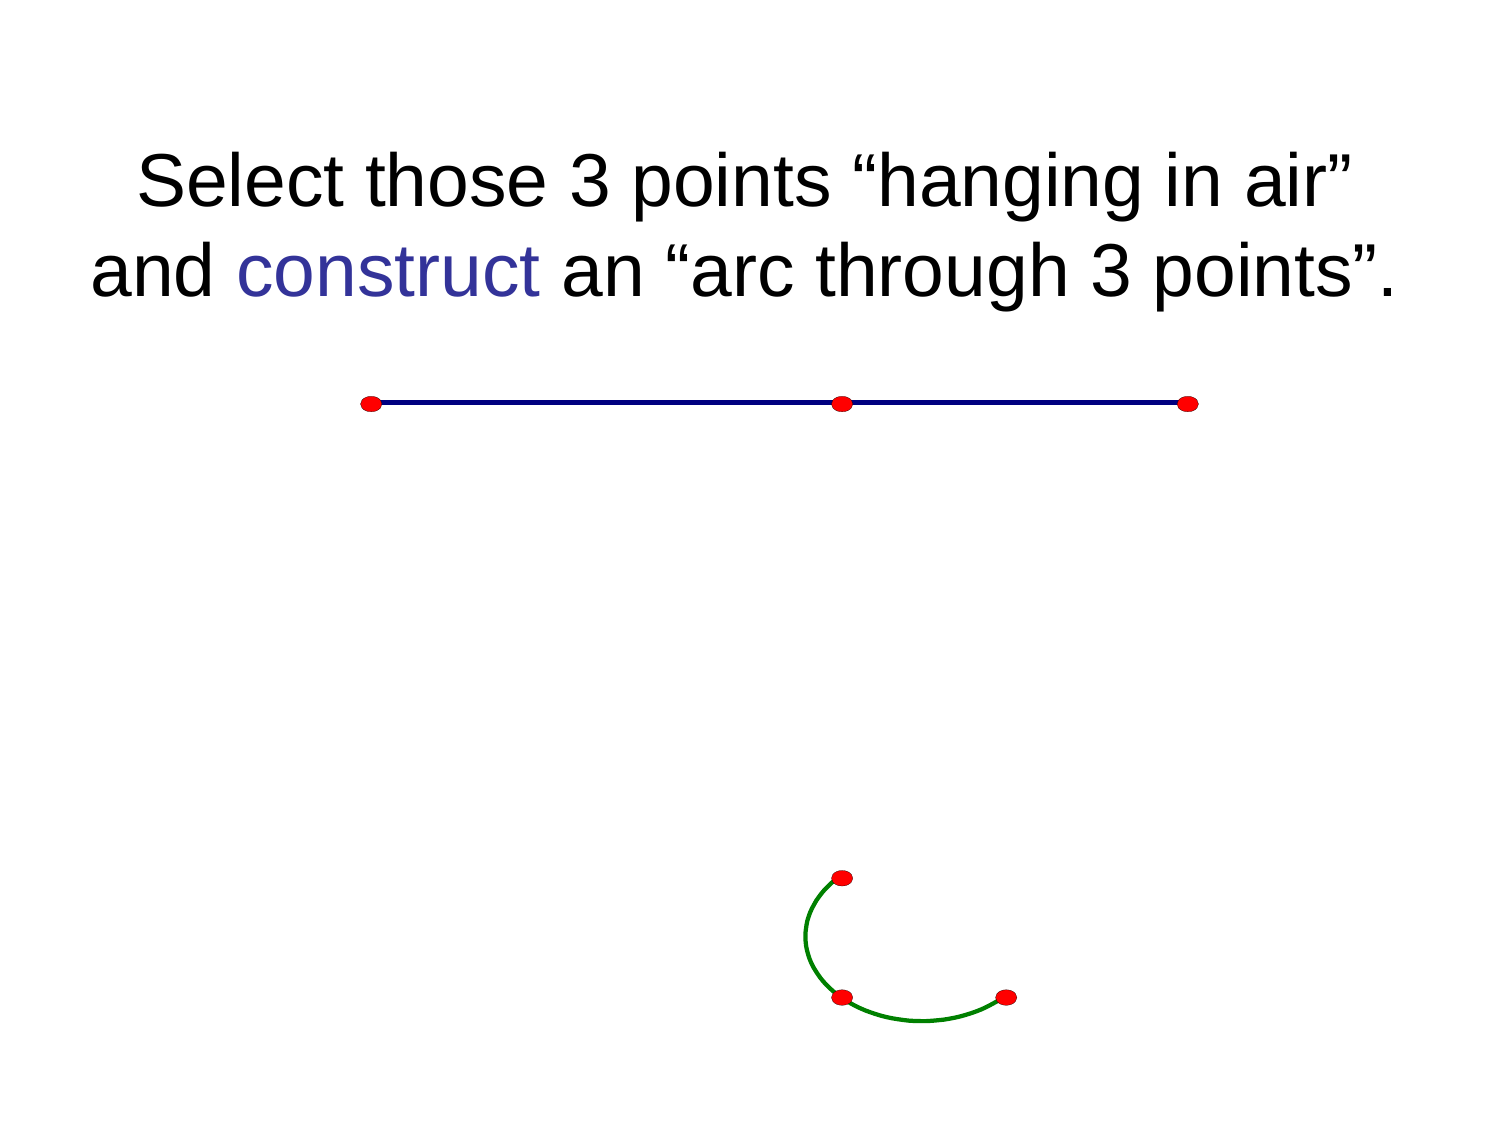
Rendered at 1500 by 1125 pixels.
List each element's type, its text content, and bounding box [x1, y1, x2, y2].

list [312, 361, 1247, 1063]
title Select those 3 points “hanging in air” and construct an “arc through 3 points”. [64, 44, 1426, 398]
